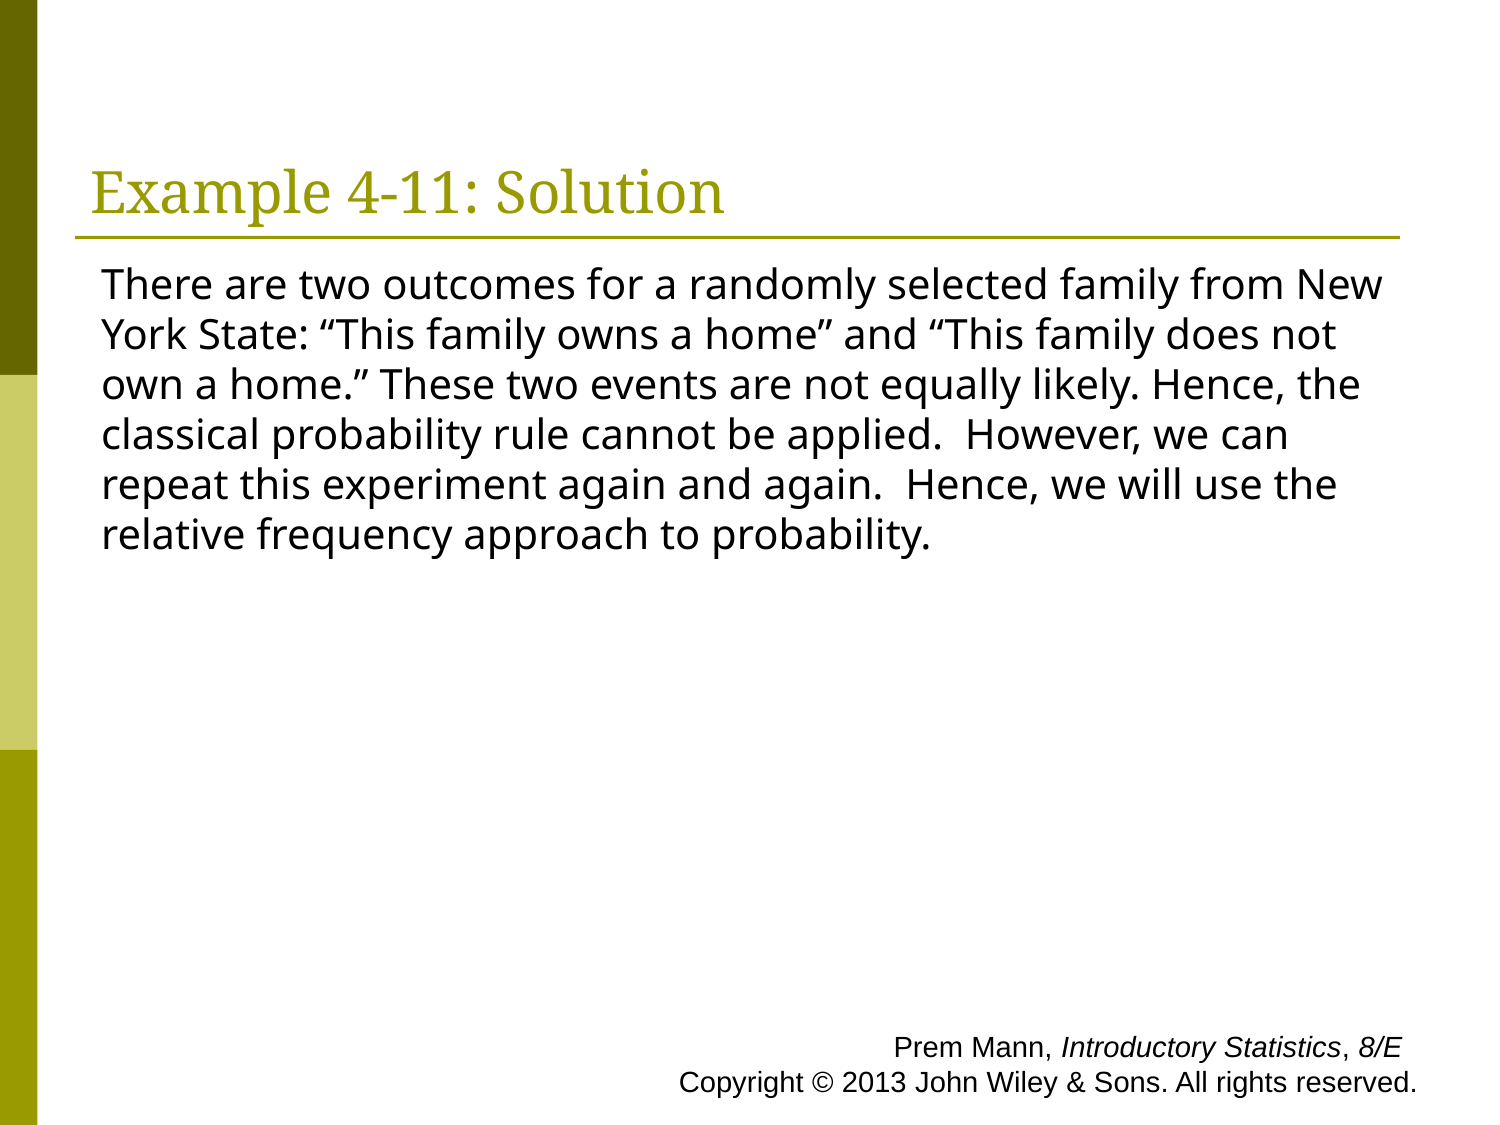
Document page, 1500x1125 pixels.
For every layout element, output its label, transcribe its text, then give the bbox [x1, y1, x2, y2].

text_box Prem Mann, Introductory Statistics, 8/E Copyright © 2013 John Wiley & Sons. All rights reserved. [664, 1020, 1449, 1106]
list There are two outcomes for a randomly selected family from New York State: “This family owns a home” and “This family does not own a home.” These two events are not equally likely. Hence, the classical probability rule cannot be applied. However, we can repeat this experiment again and again. Hence, we will use the relative frequency approach to probability. [29, 249, 1400, 925]
title Example 4-11: Solution [75, 45, 1425, 233]
